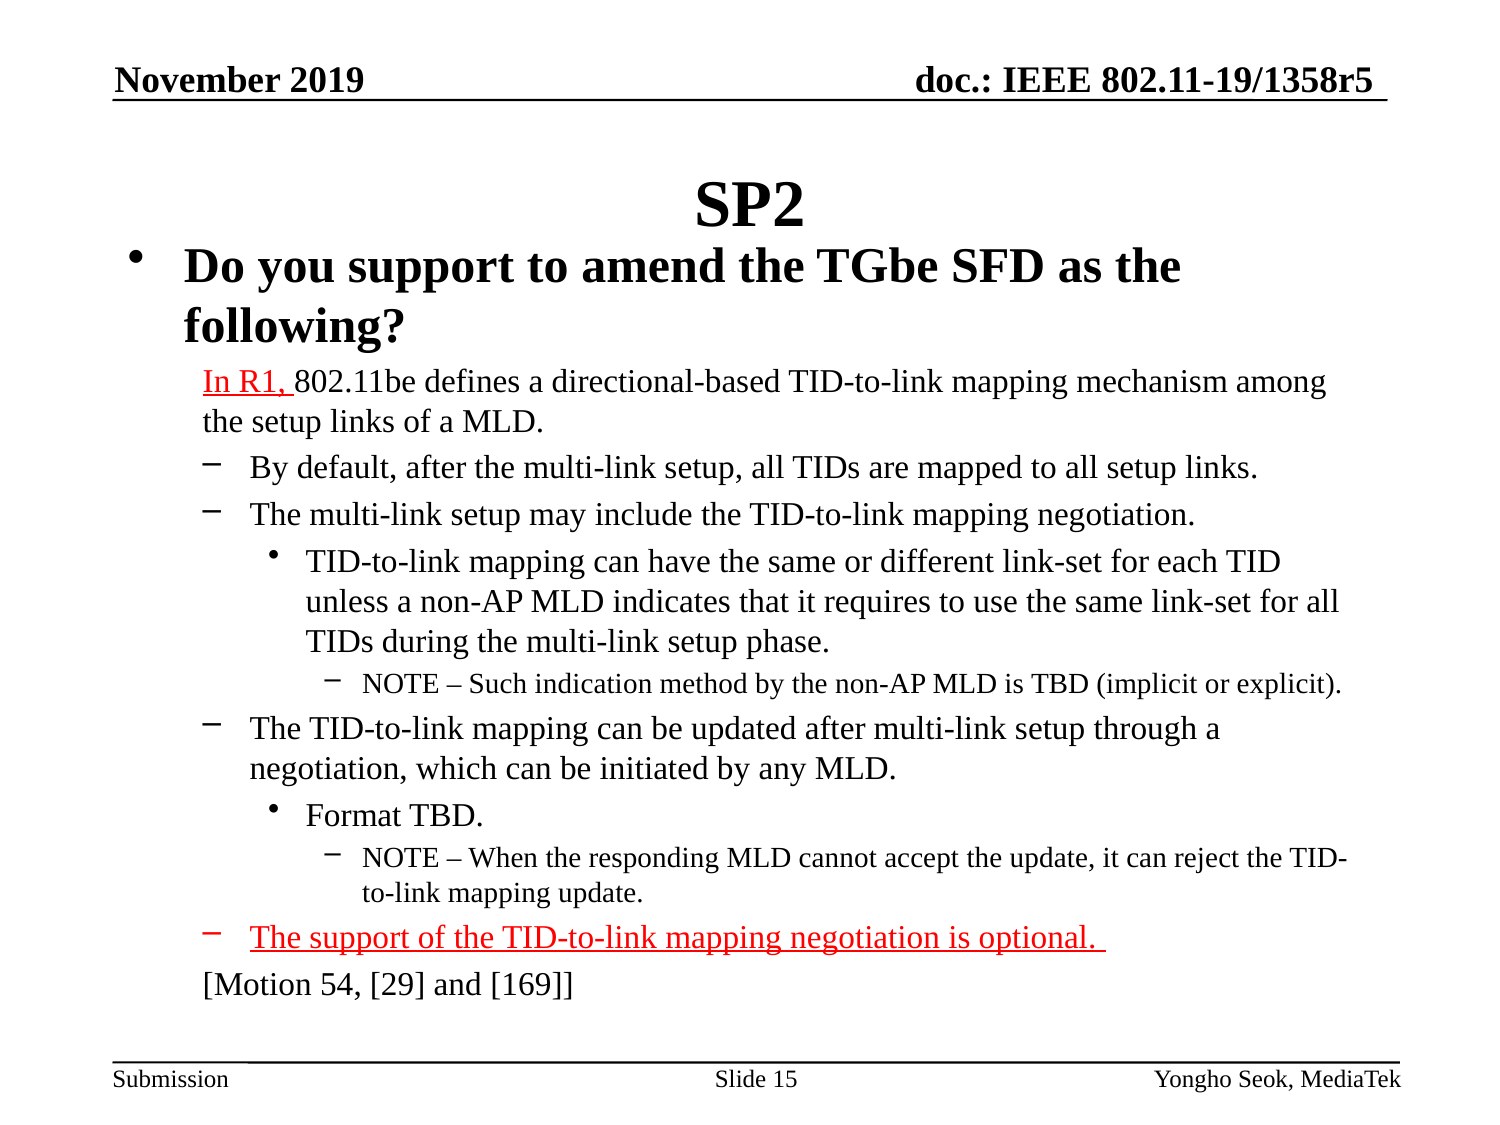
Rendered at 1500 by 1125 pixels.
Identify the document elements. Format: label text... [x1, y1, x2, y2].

list Do you support to amend the TGbe SFD as the following? In R1, 802.11be defines a directional-based TID-to-link mapping mechanism among the setup links of a MLD. By default, after the multi-link setup, all TIDs are mapped to all setup links. The multi-link setup may include the TID-to-link mapping negotiation. TID-to-link mapping can have the same or different link-set for each TID unless a non-AP MLD indicates that it requires to use the same link-set for all TIDs during the multi-link setup phase. NOTE – Such indication method by the non-AP MLD is TBD (implicit or explicit). The TID-to-link mapping can be updated after multi-link setup through a negotiation, which can be initiated by any MLD. Format TBD. NOTE – When the responding MLD cannot accept the update, it can reject the TID-to-link mapping update. The support of the TID-to-link mapping negotiation is optional. [Motion 54, [29] and [169]] [112, 288, 1388, 901]
footer Yongho Seok, MediaTek [1150, 1061, 1402, 1093]
slide_number Slide 15 [712, 1061, 800, 1093]
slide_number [114, 54, 368, 101]
title SP2 [0, 112, 1500, 288]
